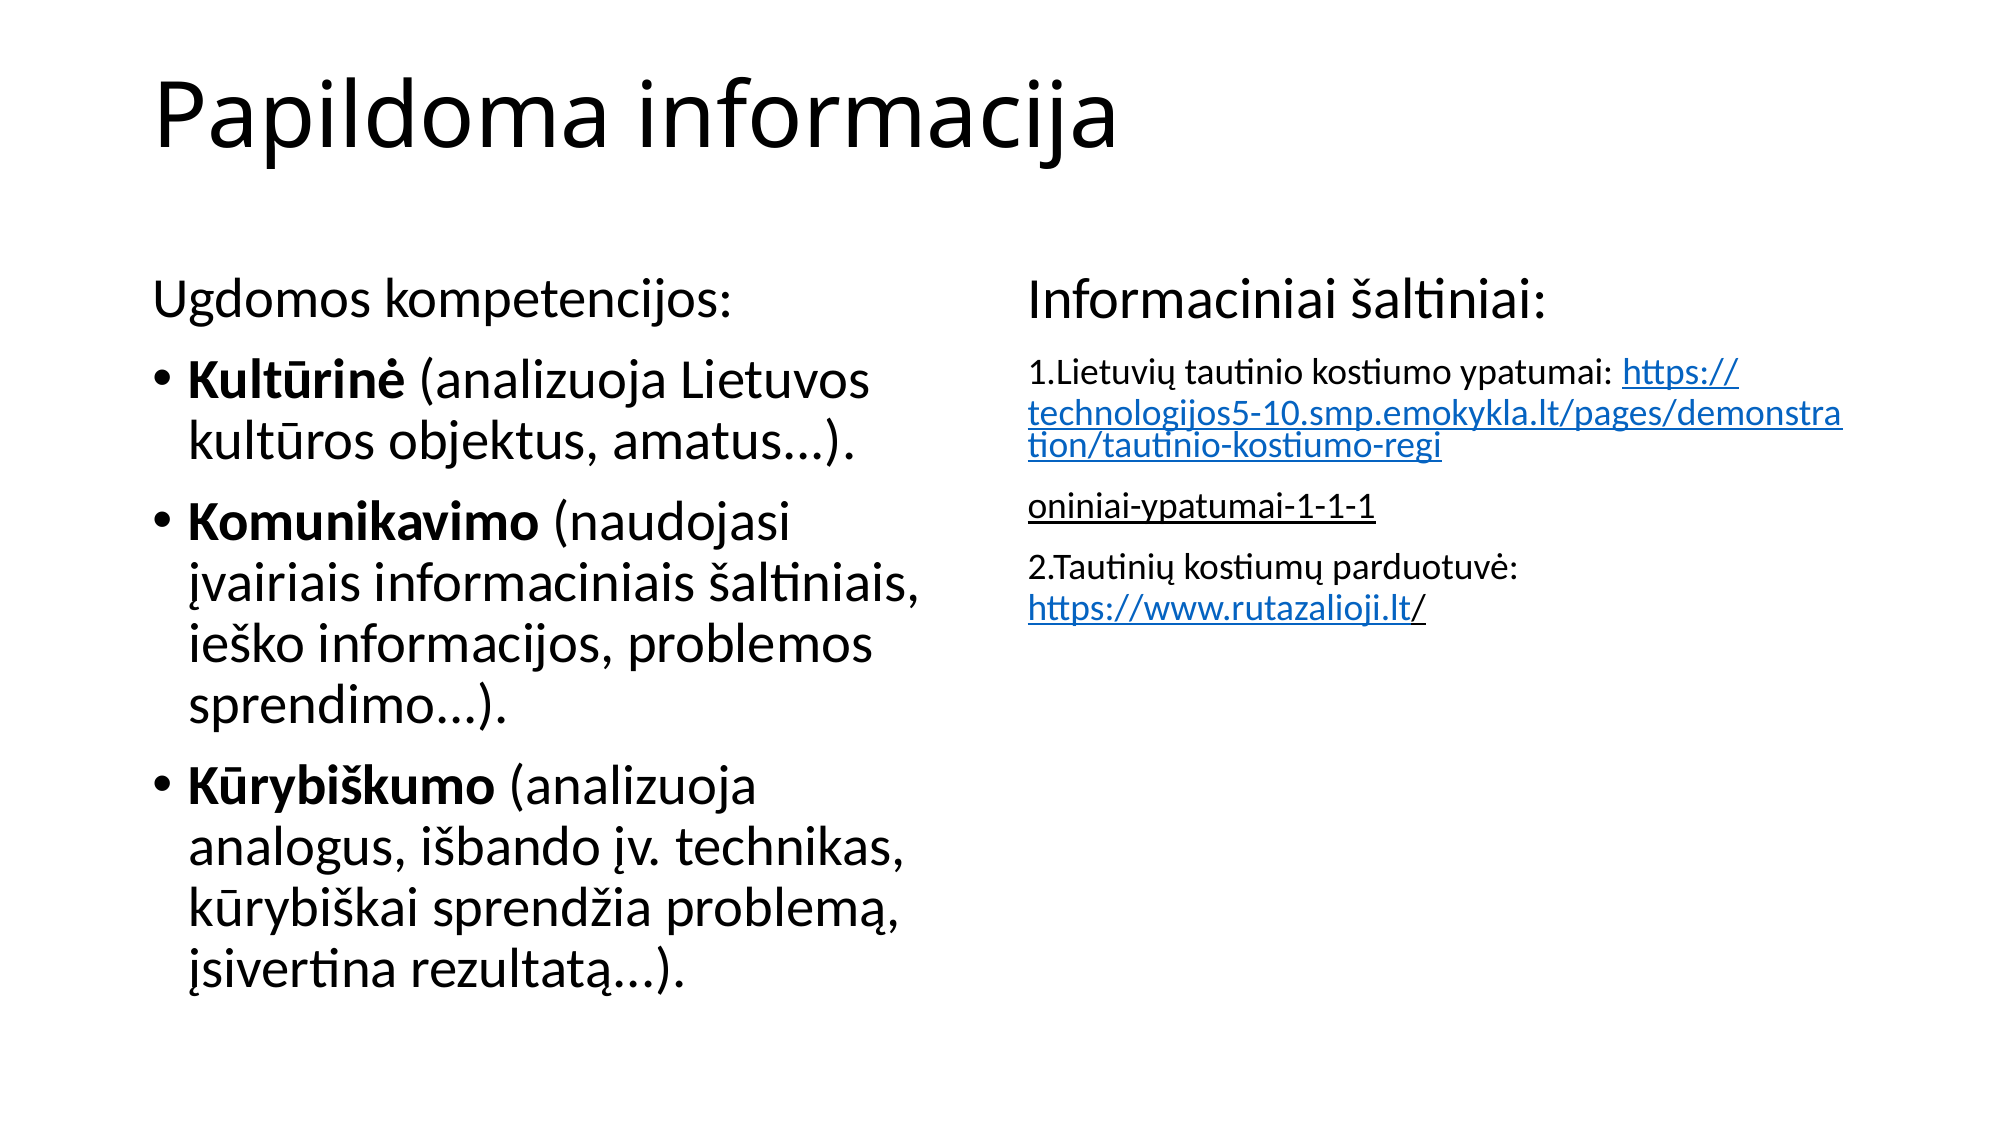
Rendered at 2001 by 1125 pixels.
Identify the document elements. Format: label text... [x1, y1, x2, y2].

list Ugdomos kompetencijos: Kultūrinė (analizuoja Lietuvos kultūros objektus, amatus...). Komunikavimo (naudojasi įvairiais informaciniais šaltiniais, ieško informacijos, problemos sprendimo...). Kūrybiškumo (analizuoja analogus, išbando įv. technikas, kūrybiškai sprendžia problemą, įsivertina rezultatą...). [137, 261, 988, 1014]
list Informaciniai šaltiniai: 1.Lietuvių tautinio kostiumo ypatumai: https://technologijos5-10.smp.emokykla.lt/pages/demonstration/tautinio-kostiumo-regi oniniai-ypatumai-1-1-1 2.Tautinių kostiumų parduotuvė: https://www.rutazalioji.lt/ [1012, 261, 1863, 975]
title Papildoma informacija [137, 59, 1863, 176]
